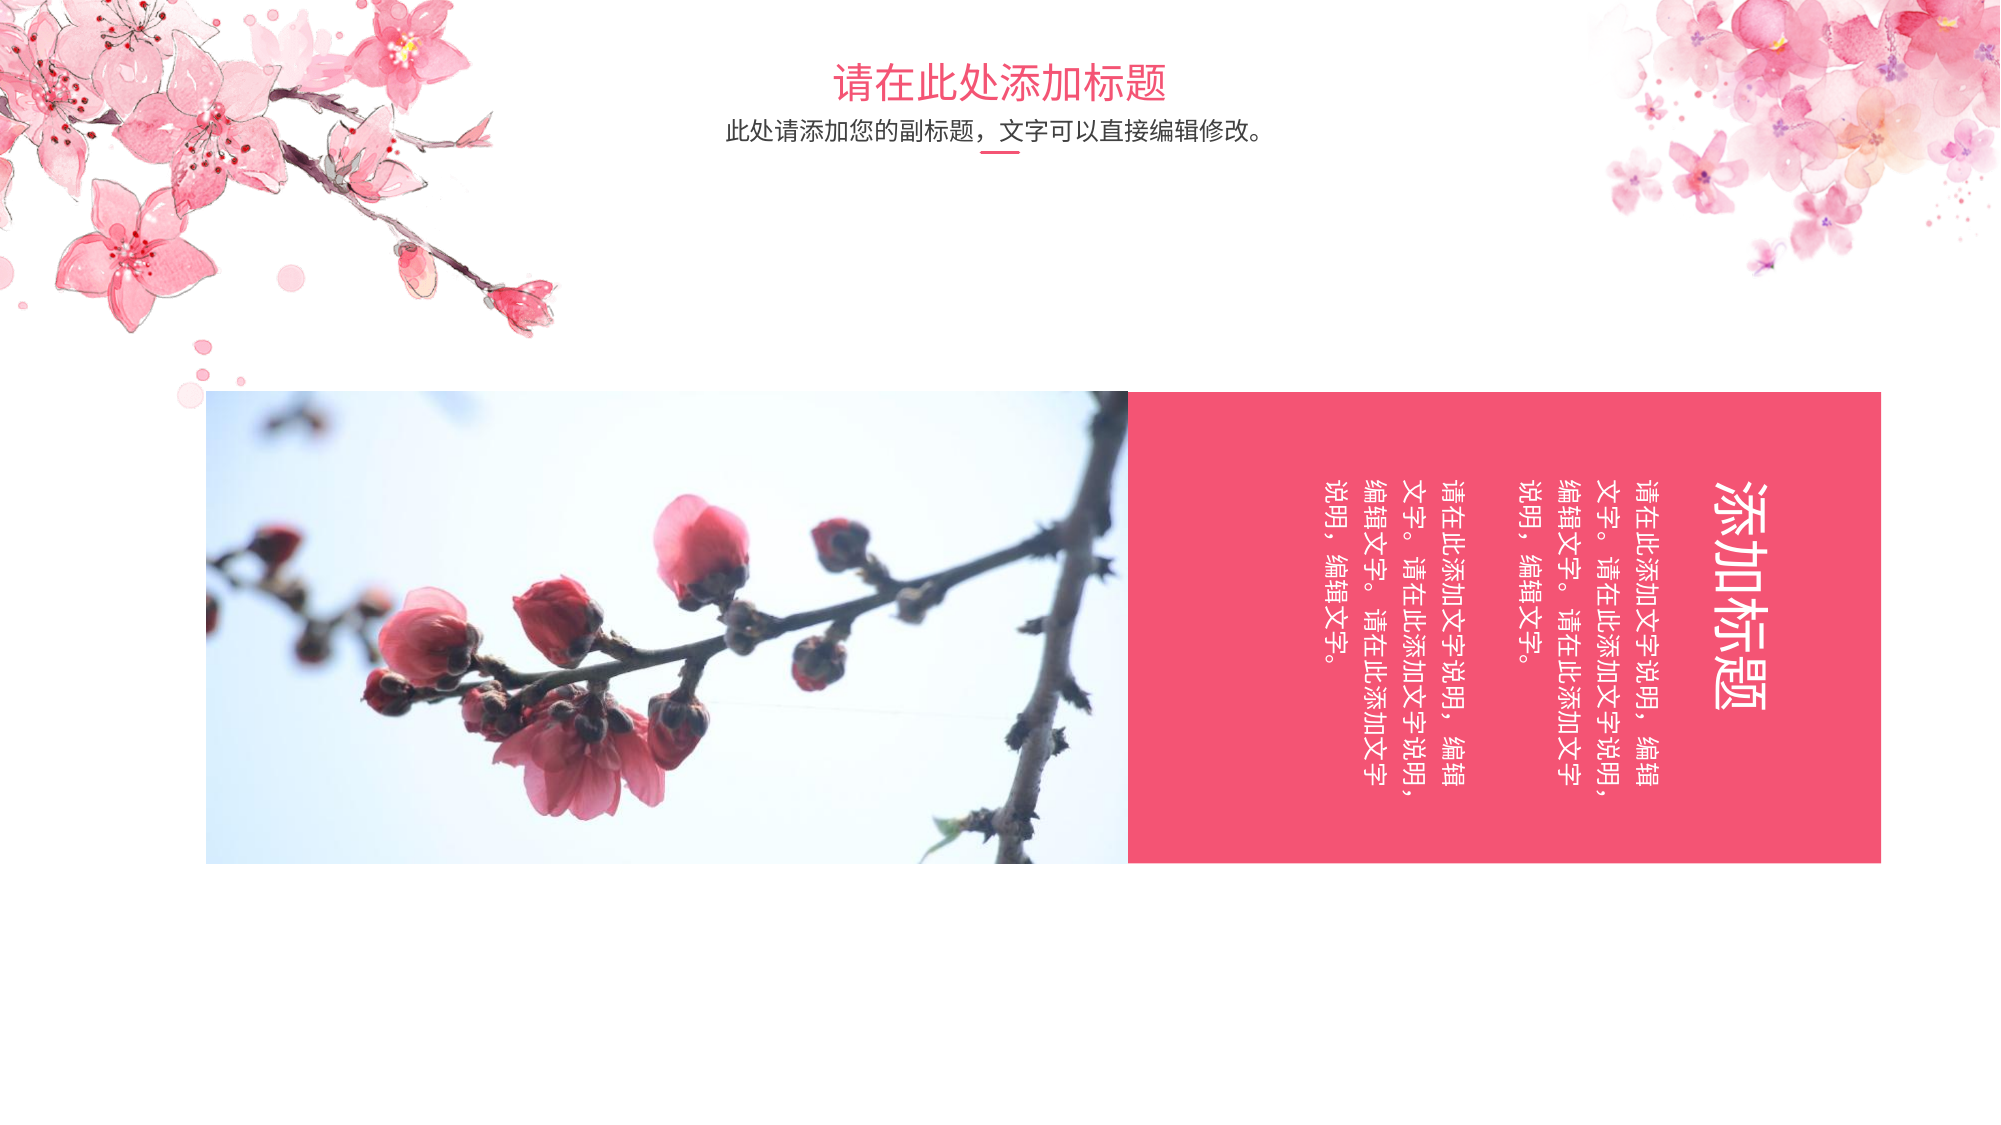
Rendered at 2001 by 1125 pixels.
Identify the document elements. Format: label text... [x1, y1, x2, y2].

text_box 此处请添加您的副标题，文字可以直接编辑修改。 [679, 98, 1323, 153]
text_box 请在此处添加标题 [818, 49, 1182, 98]
text_box 请在此添加文字说明，编辑文字。请在此添加文字说明，编辑文字。请在此添加文字说明，编辑文字。 请在此添加文字说明，编辑文字。请在此添加文字说明，编辑文字。请在此添加文字说明，编辑文字。 [1295, 465, 1681, 802]
picture [1571, 0, 2000, 459]
text_box [1128, 391, 1882, 864]
text_box 添加标题 [1684, 465, 1786, 828]
picture [0, 0, 1128, 864]
